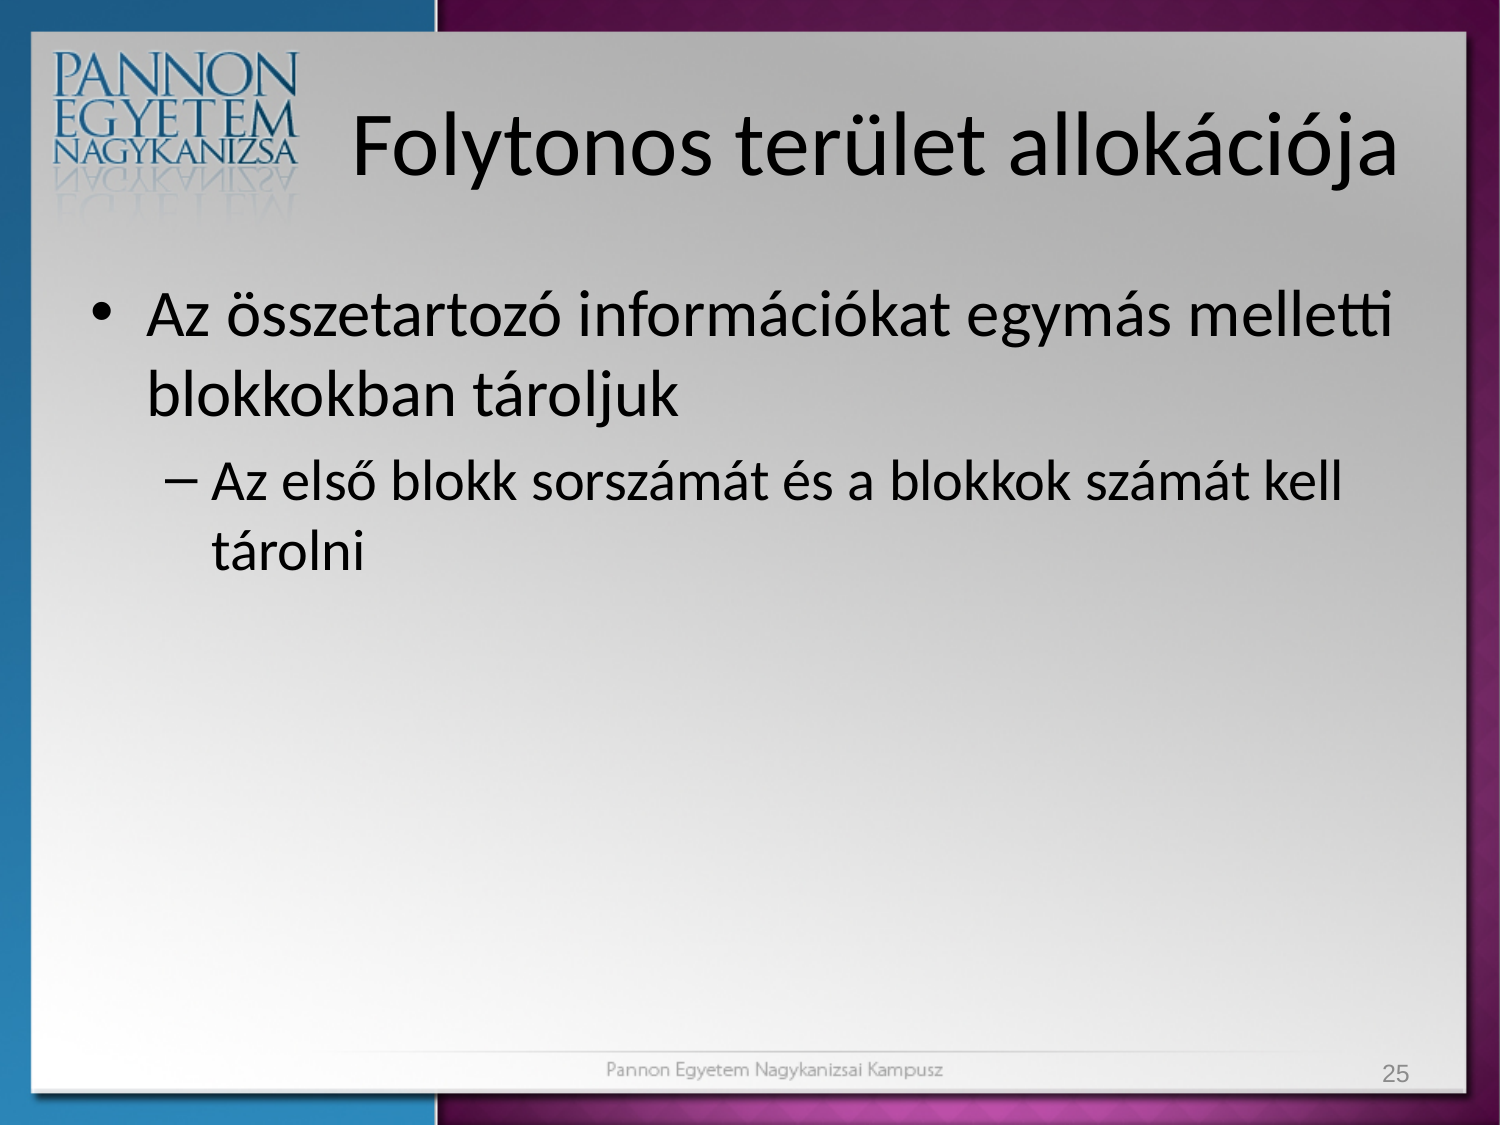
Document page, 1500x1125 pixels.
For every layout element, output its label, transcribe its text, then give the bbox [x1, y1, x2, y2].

slide_number 25 [1074, 1042, 1425, 1103]
list Az összetartozó információkat egymás melletti blokkokban tároljuk Az első blokk sorszámát és a blokkok számát kell tárolni [75, 262, 1425, 1038]
picture [0, 0, 1500, 1125]
title Folytonos terület allokációja [328, 45, 1425, 233]
